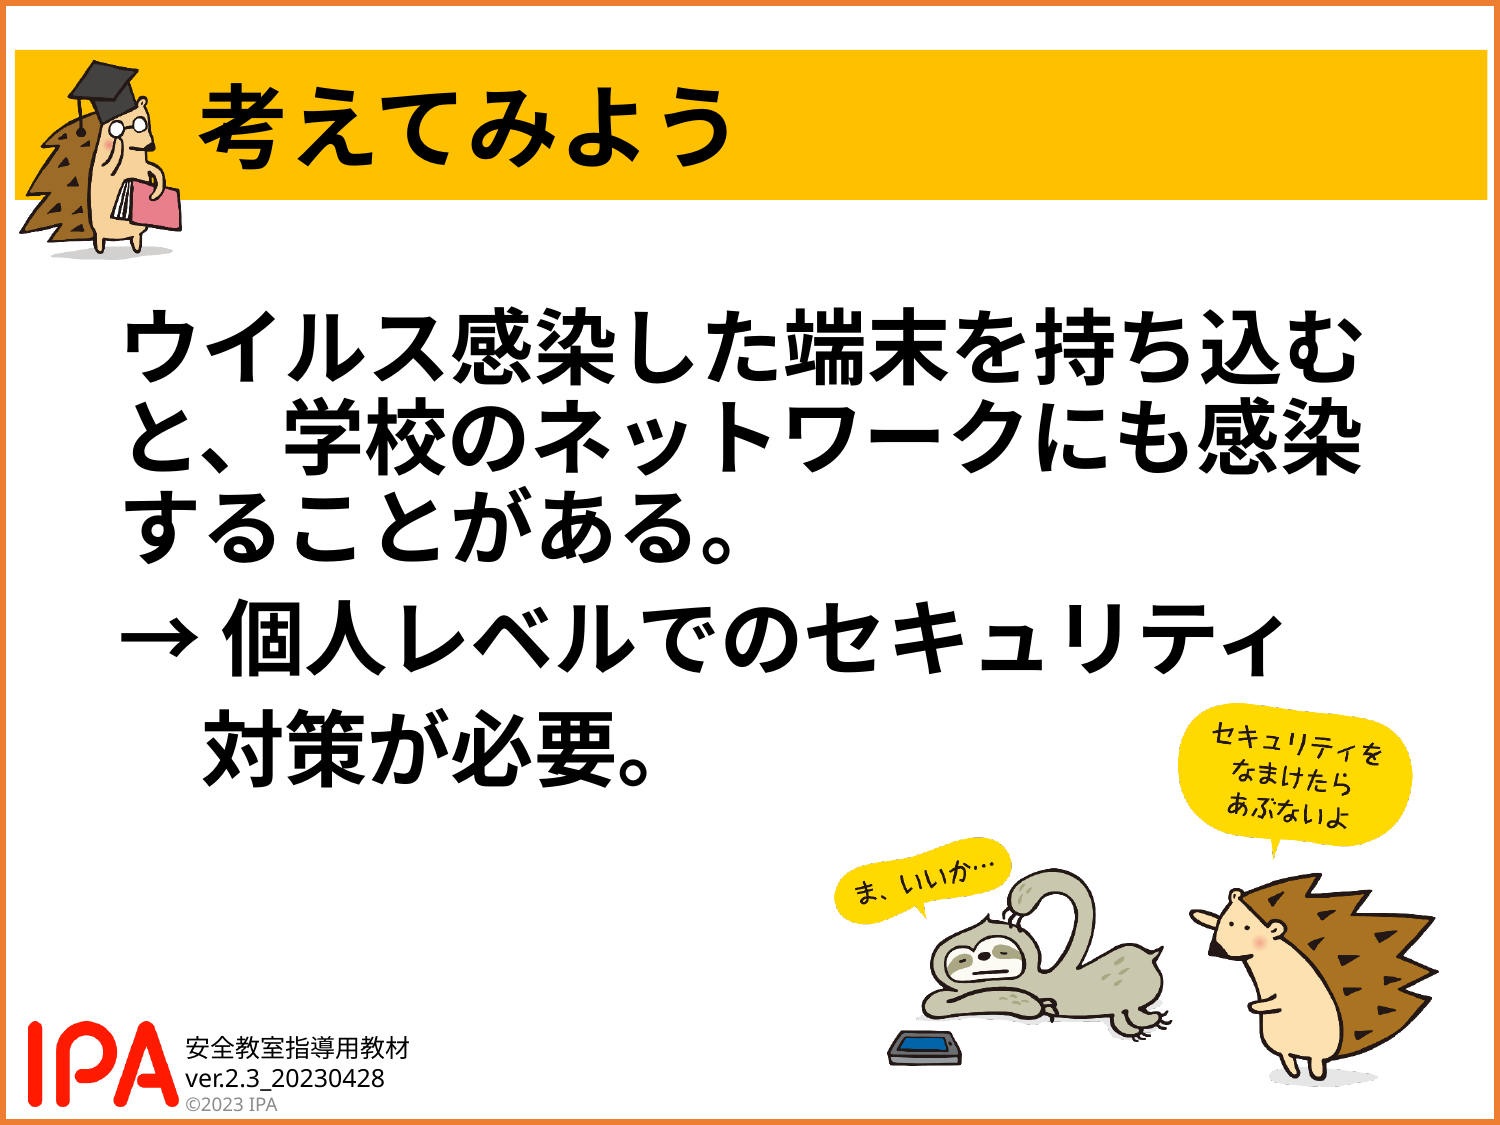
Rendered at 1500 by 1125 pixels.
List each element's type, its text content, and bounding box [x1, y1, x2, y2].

picture [834, 703, 1439, 1087]
title 考えてみよう [182, 75, 1488, 190]
picture [19, 60, 182, 260]
picture [28, 1021, 179, 1107]
list ウイルス感染した端末を持ち込むと、学校のネットワークにも感染することがある。 →個人レベルでのセキュリティ 対策が必要。 [103, 299, 1397, 1014]
